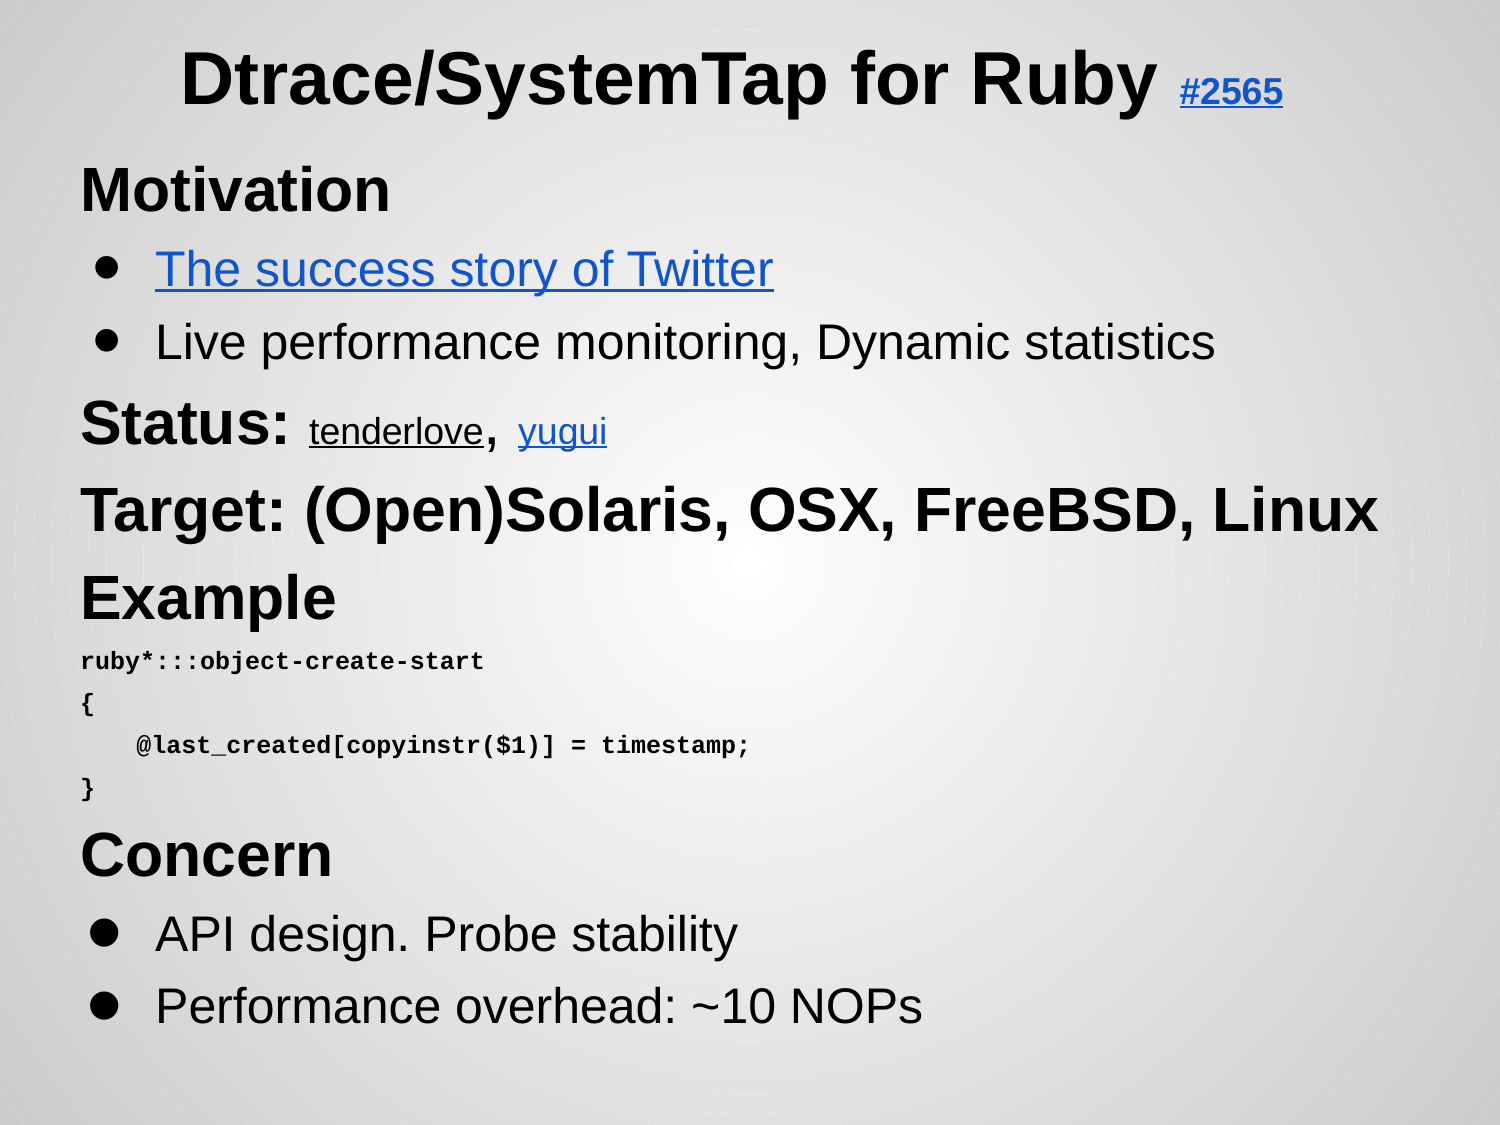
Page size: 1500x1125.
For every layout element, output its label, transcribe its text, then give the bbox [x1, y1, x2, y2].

list Motivation The success story of Twitter Live performance monitoring, Dynamic statistics Status: tenderlove, yugui Target: (Open)Solaris, OSX, FreeBSD, Linux Example ruby*:::object-create-start { @last_created[copyinstr($1)] = timestamp; } Concern API design. Probe stability Performance overhead: ~10 NOPs [65, 134, 1425, 1049]
title Dtrace/SystemTap for Ruby #2565 [128, 0, 1425, 134]
